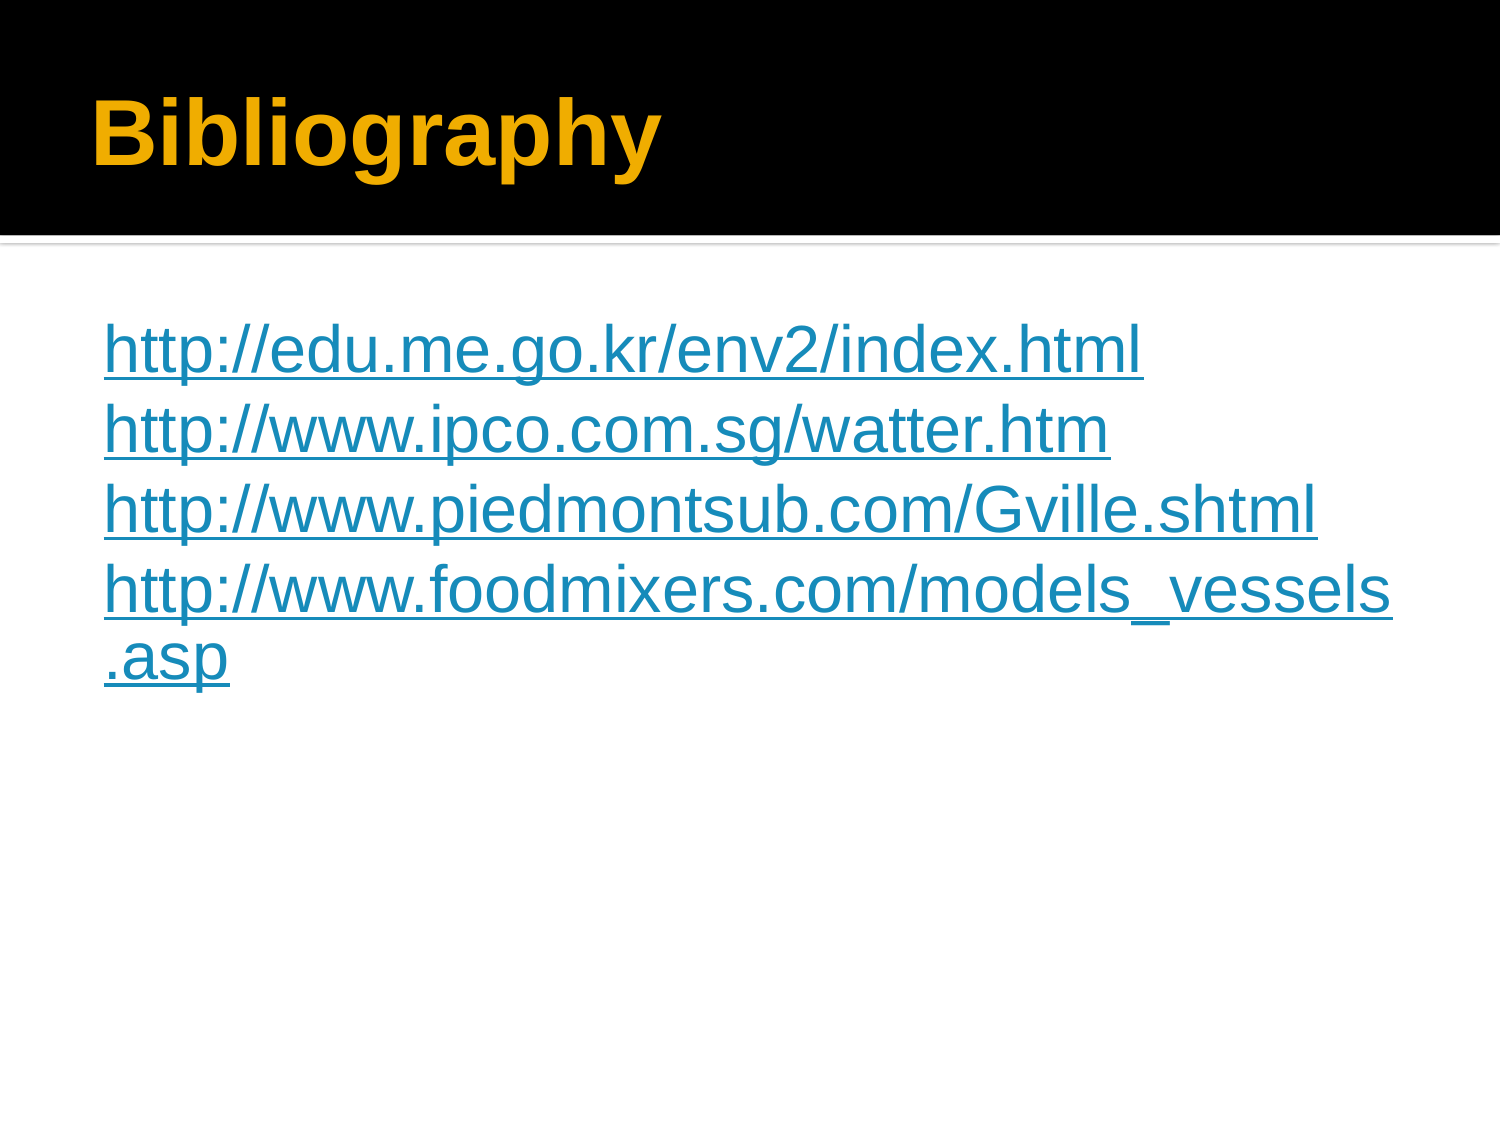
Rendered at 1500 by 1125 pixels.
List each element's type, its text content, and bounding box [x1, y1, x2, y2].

list http://edu.me.go.kr/env2/index.html http://www.ipco.com.sg/watter.htm http://www.piedmontsub.com/Gville.shtml http://www.foodmixers.com/models_vessels.asp [75, 291, 1425, 1050]
title Bibliography [75, 25, 1425, 231]
